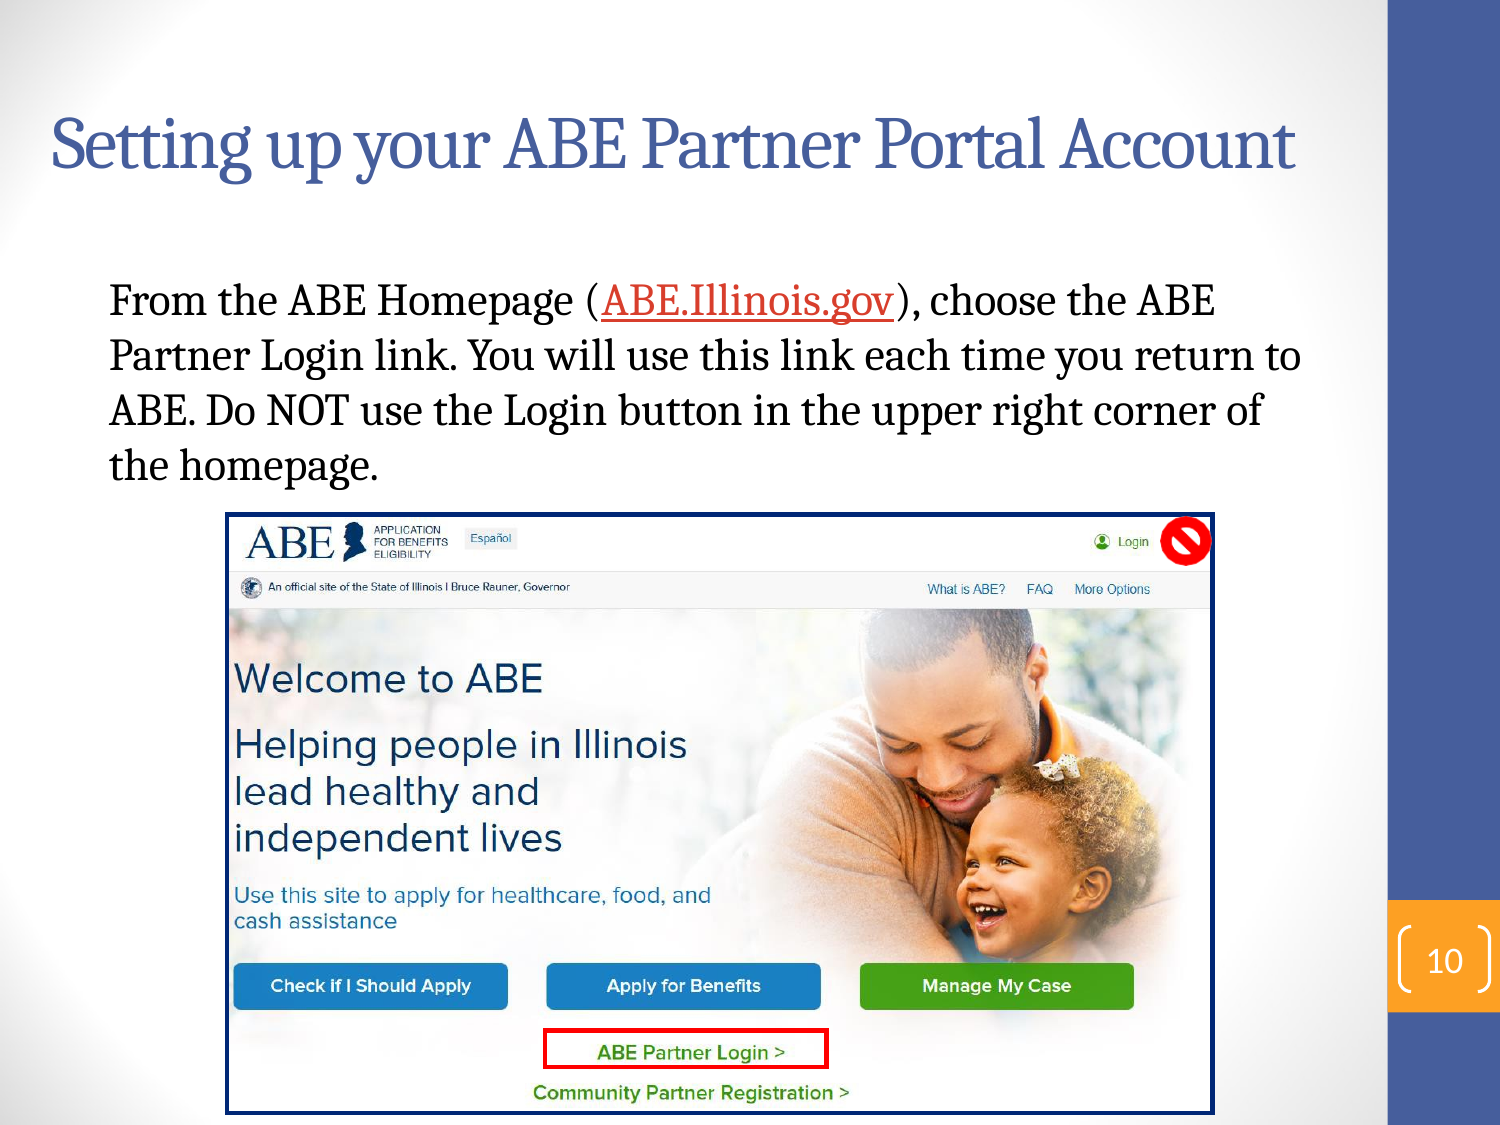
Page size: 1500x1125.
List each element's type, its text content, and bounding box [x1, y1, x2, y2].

picture [0, 0, 1500, 1125]
list From the ABE Homepage (ABE.Illinois.gov), choose the ABE Partner Login link. You will use this link each time you return to ABE. Do NOT use the Login button in the upper right corner of the homepage. [75, 262, 1325, 1050]
title Setting up your ABE Partner Portal Account [37, 45, 1388, 233]
